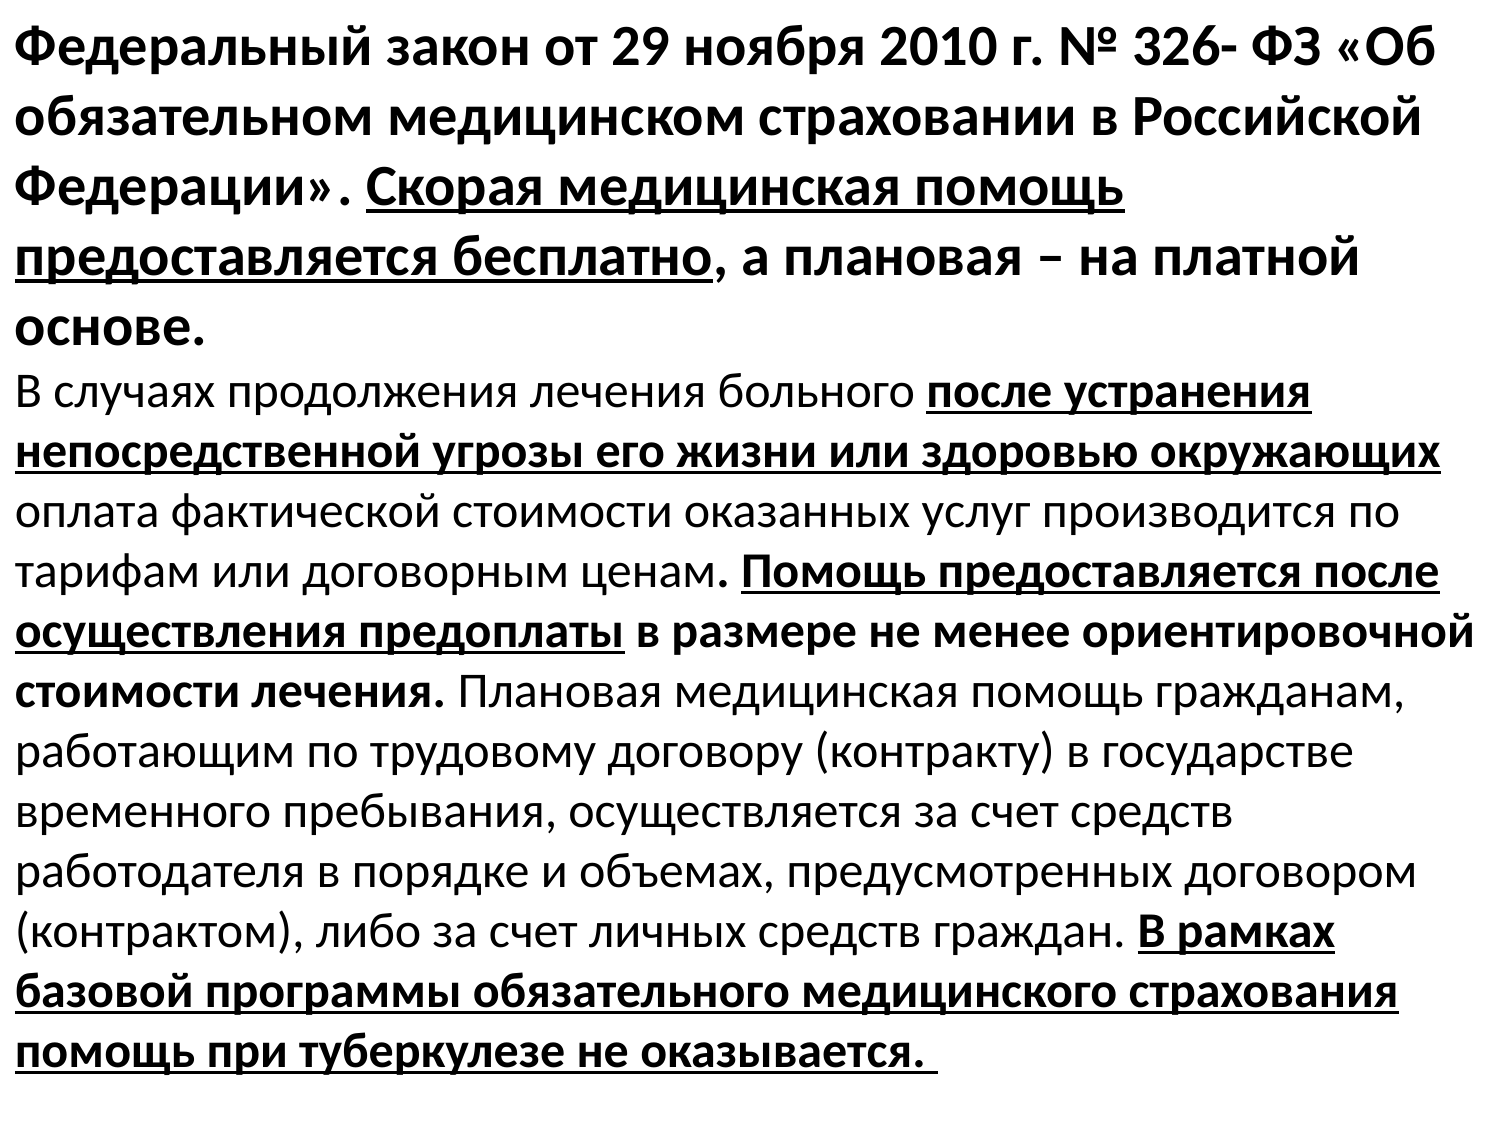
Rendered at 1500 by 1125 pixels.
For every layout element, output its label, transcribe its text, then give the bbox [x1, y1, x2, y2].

text_box Федеральный закон от 29 ноября 2010 г. № 326- ФЗ «Об обязательном медицинском страховании в Российской Федерации». Скорая медицинская помощь предоставляется бесплатно, а плановая – на платной основе. В случаях продолжения лечения больного после устранения непосредственной угрозы его жизни или здоровью окружающих оплата фактической стоимости оказанных услуг производится по тарифам или договорным ценам. Помощь предоставляется после осуществления предоплаты в размере не менее ориентировочной стоимости лечения. Плановая медицинская помощь гражданам, работающим по трудовому договору (контракту) в государстве временного пребывания, осуществляется за счет средств работодателя в порядке и объемах, предусмотренных договором (контрактом), либо за счет личных средств граждан. В рамках базовой программы обязательного медицинского страхования помощь при туберкулезе не оказывается. [0, 0, 1500, 1125]
